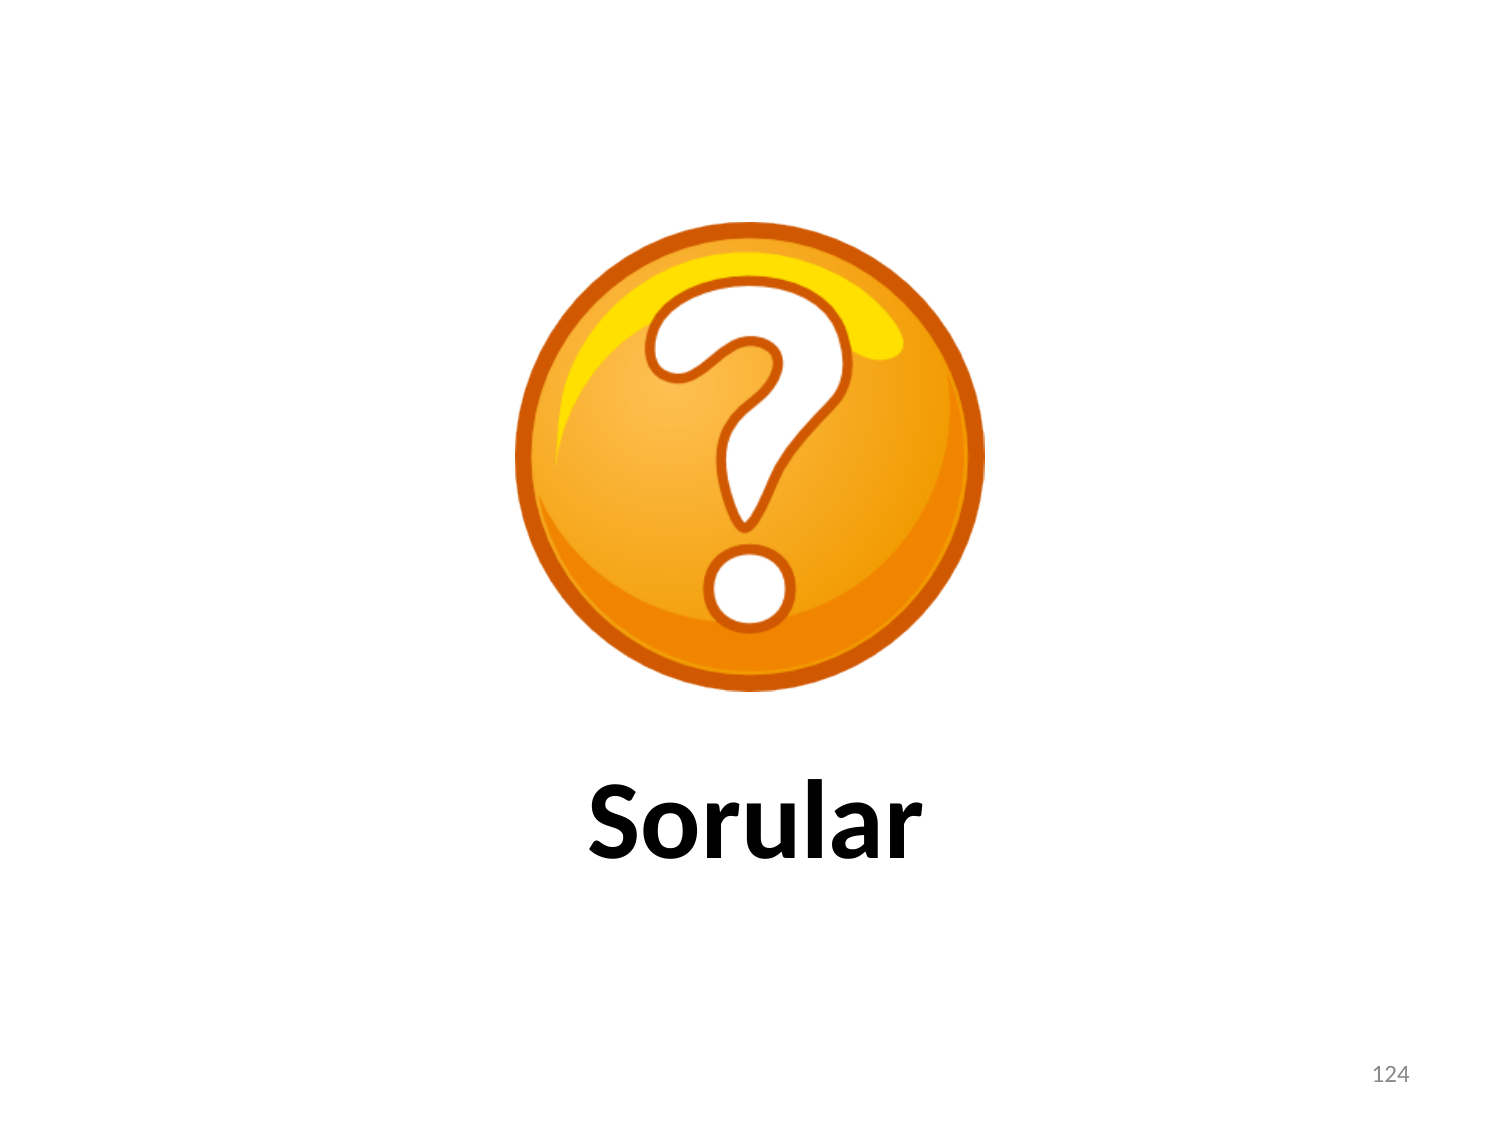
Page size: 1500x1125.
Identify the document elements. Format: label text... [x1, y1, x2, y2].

picture [515, 222, 985, 692]
slide_number 124 [1074, 1042, 1425, 1103]
text_box Sorular [572, 738, 940, 888]
